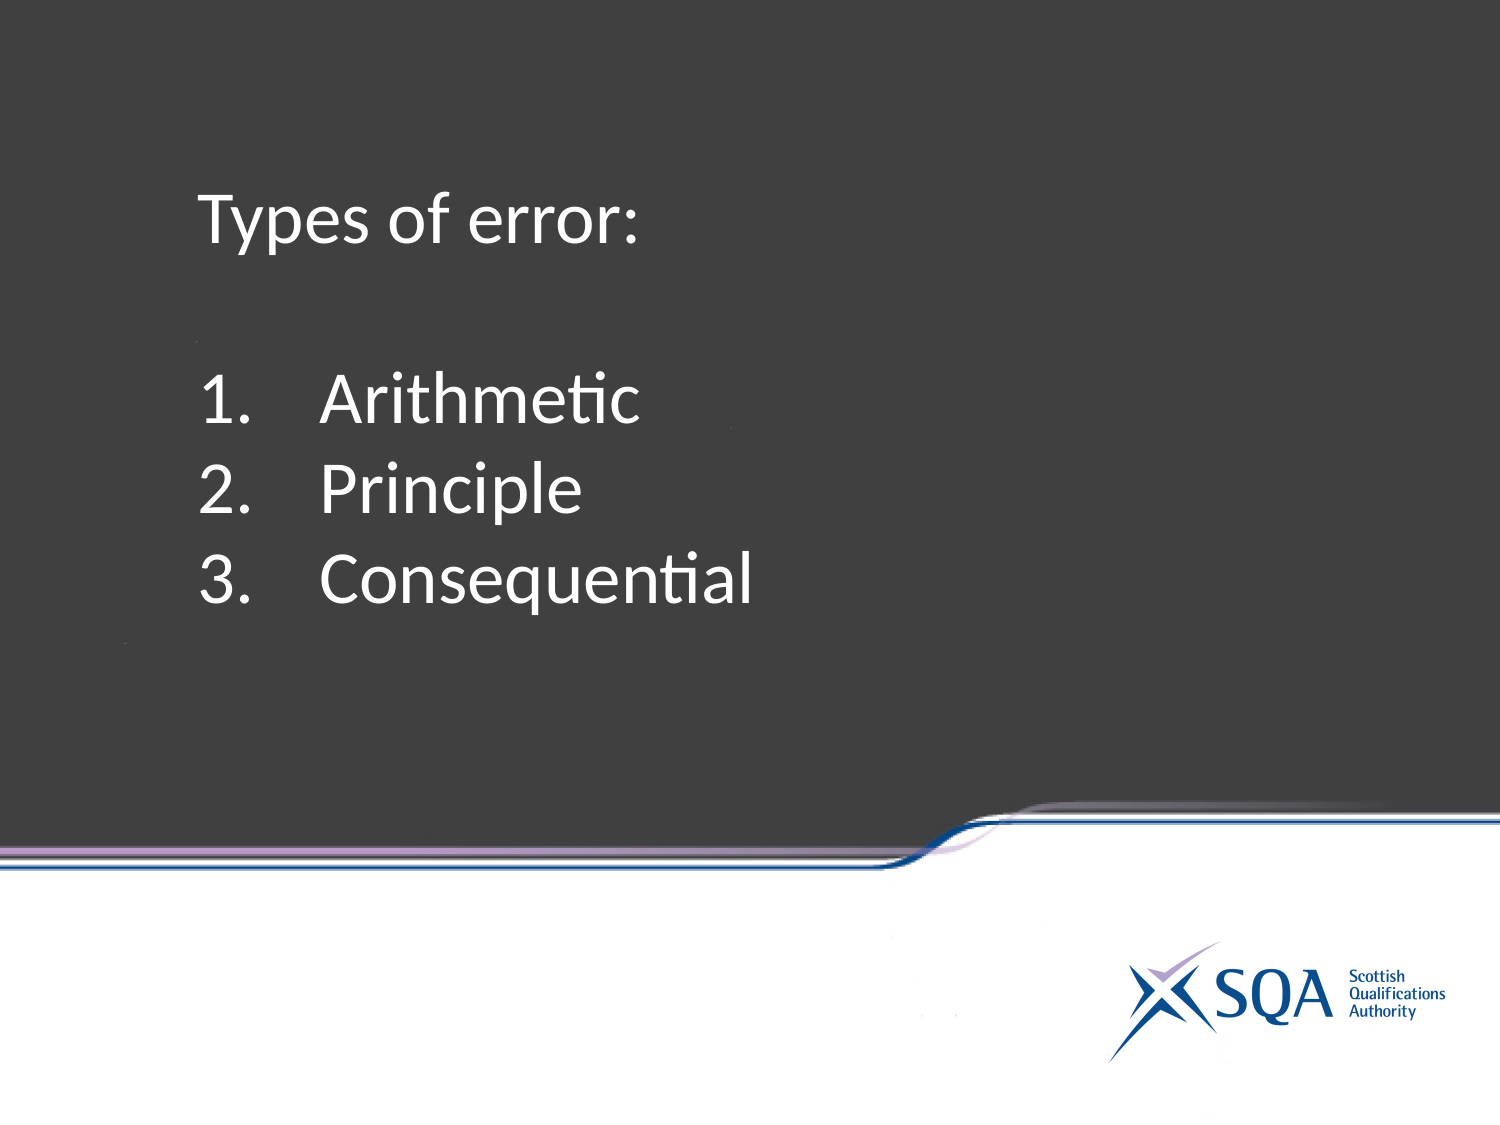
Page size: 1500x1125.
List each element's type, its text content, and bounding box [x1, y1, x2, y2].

text_box Types of error: Arithmetic Principle Consequential [182, 160, 1329, 626]
picture [0, 0, 1500, 1125]
